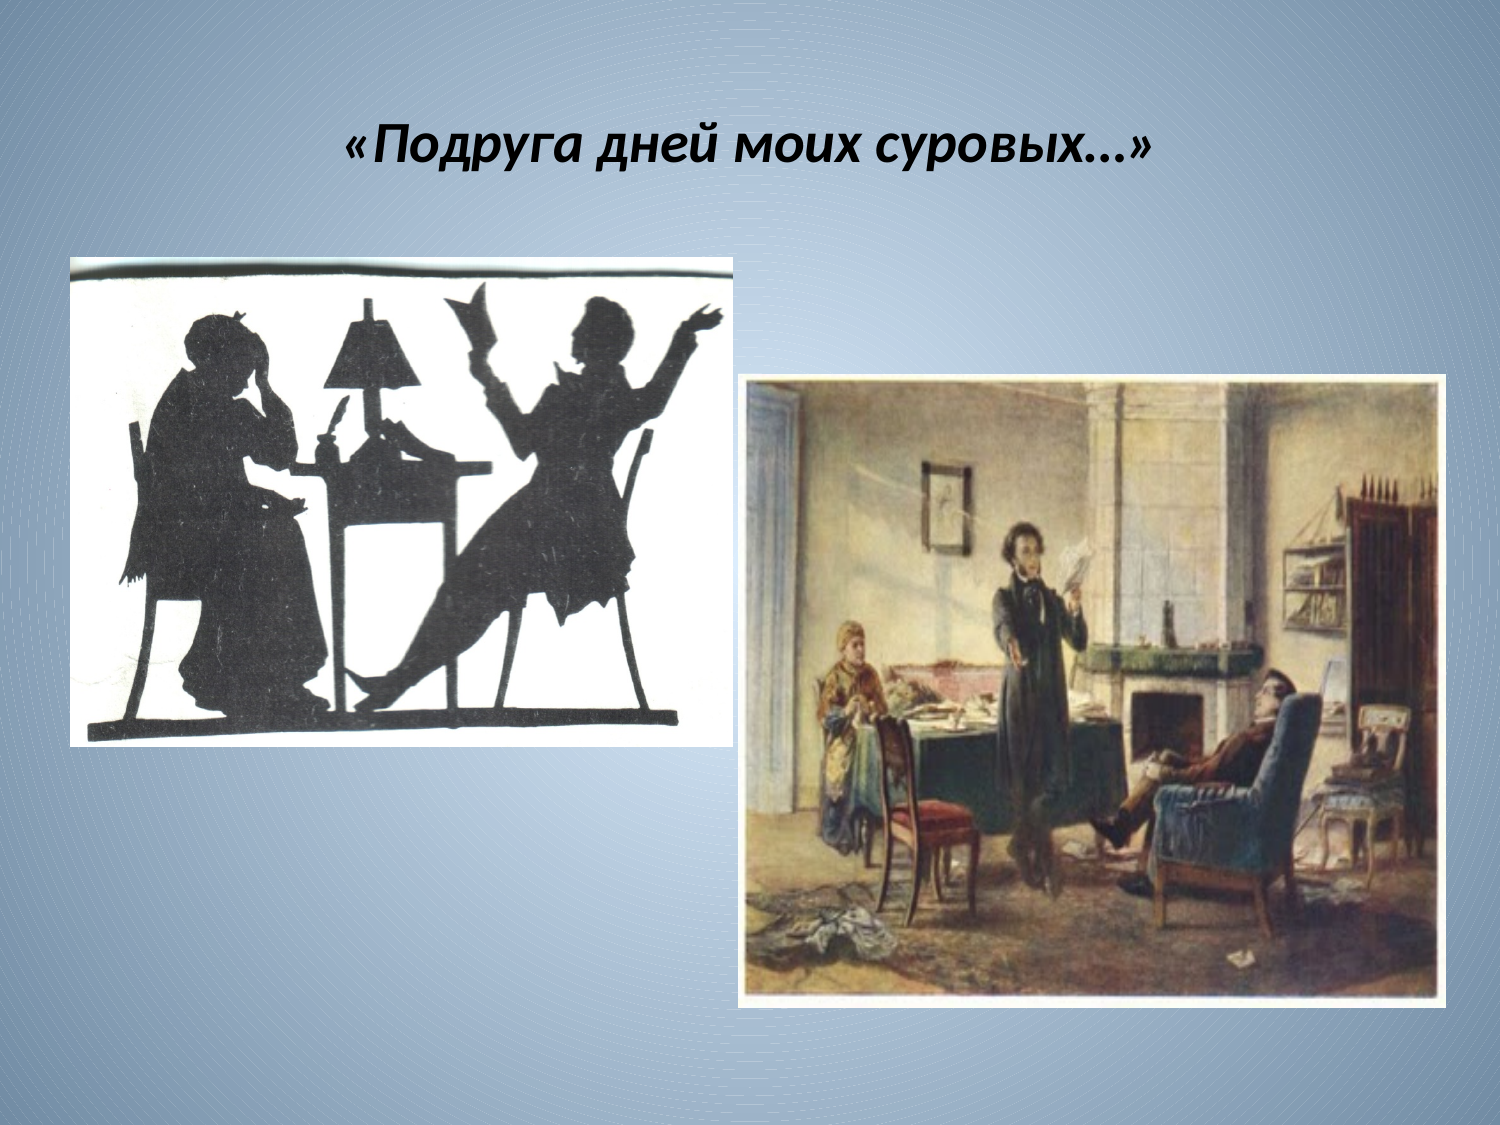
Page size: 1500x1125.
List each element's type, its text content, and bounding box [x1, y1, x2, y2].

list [737, 374, 1446, 1008]
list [70, 257, 733, 747]
title «Подруга дней моих суровых…» [75, 45, 1425, 233]
